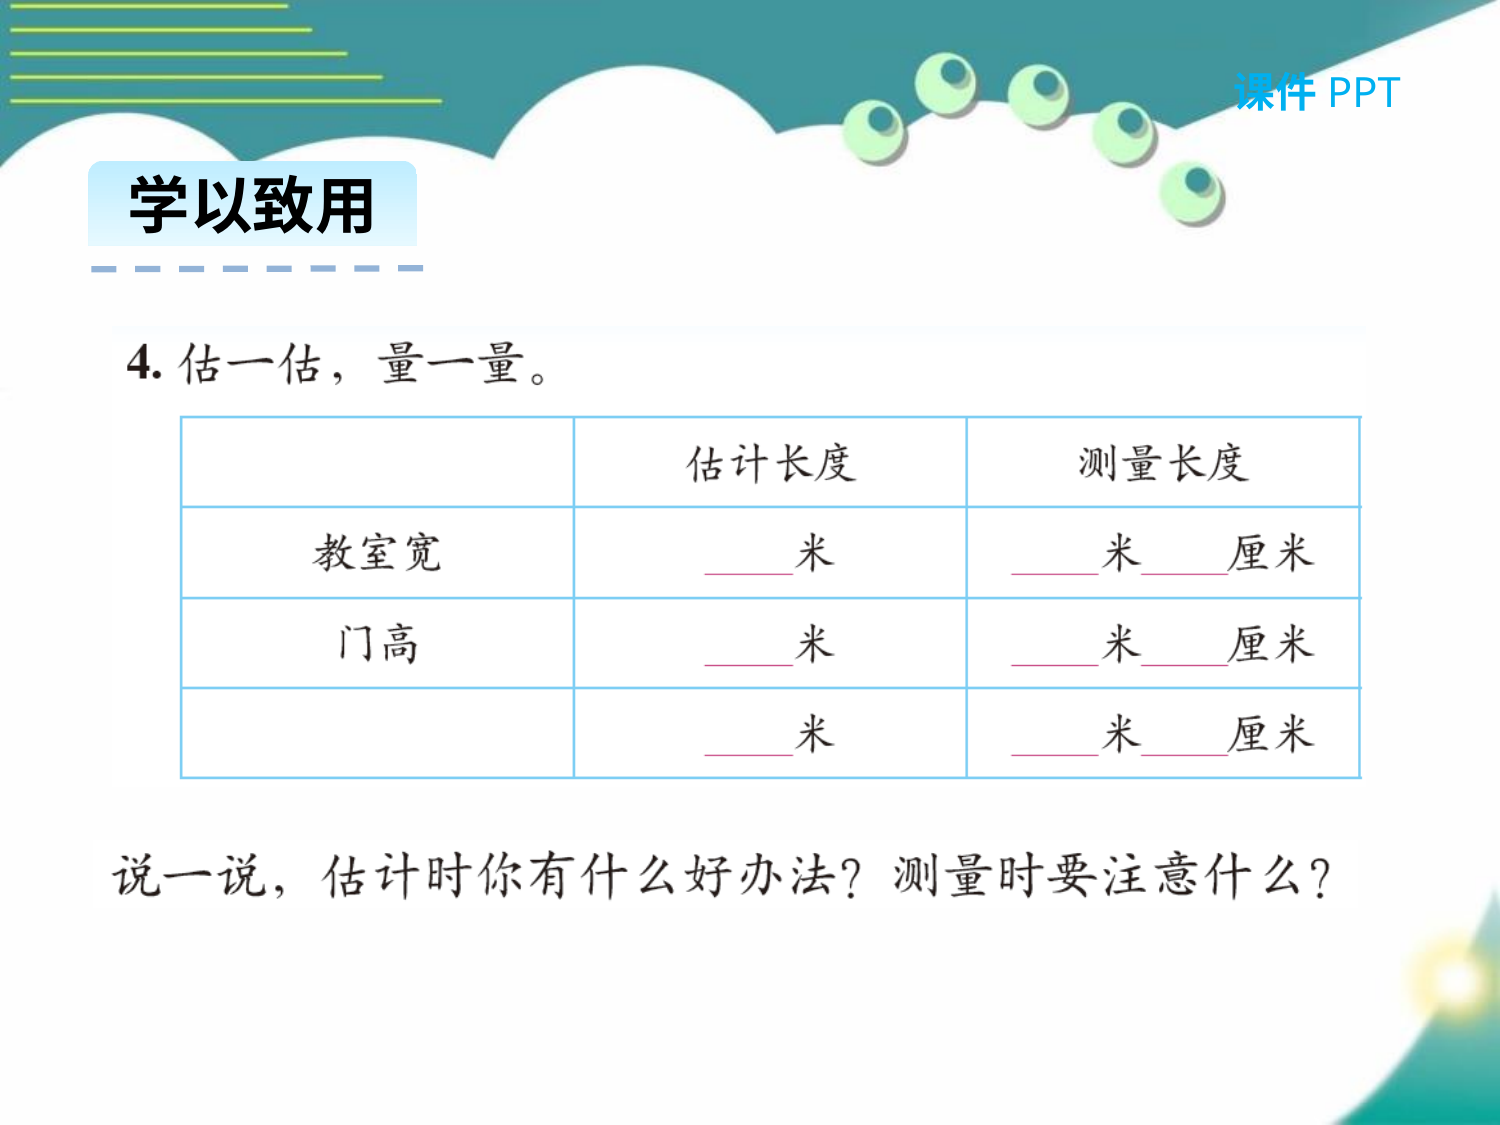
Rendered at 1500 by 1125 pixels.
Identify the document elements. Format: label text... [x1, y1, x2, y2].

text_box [88, 160, 432, 270]
text_box 课件PPT [1218, 58, 1418, 124]
picture [0, 0, 1500, 1125]
